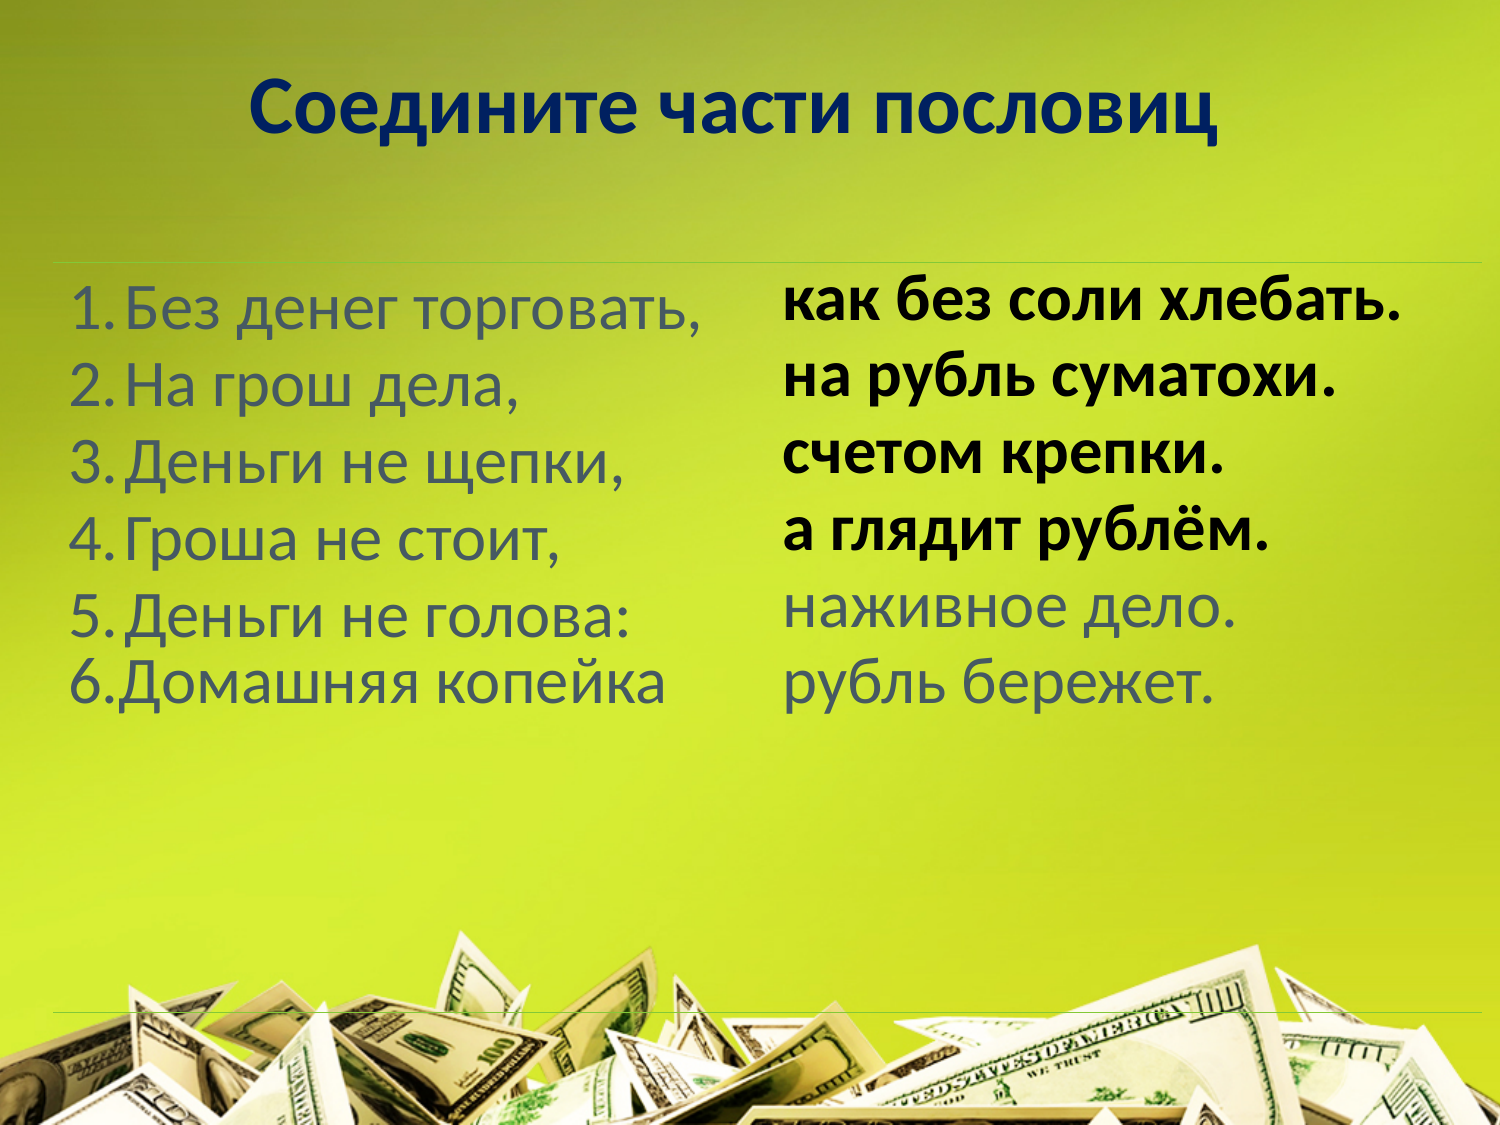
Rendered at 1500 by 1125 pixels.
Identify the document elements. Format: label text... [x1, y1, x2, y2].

text_box Соедините части пословиц [53, 42, 1436, 158]
picture [0, 0, 1500, 1125]
table_header как без соли хлебать. на рубль суматохи. счетом крепки. а глядит рублём. наживное дело. рубль бережет. [768, 263, 1482, 1012]
table_header Без денег торговать, На грош дела, Деньги не щепки, Гроша не стоит, Деньги не голова: 6.Домашняя копейка [53, 263, 768, 1012]
